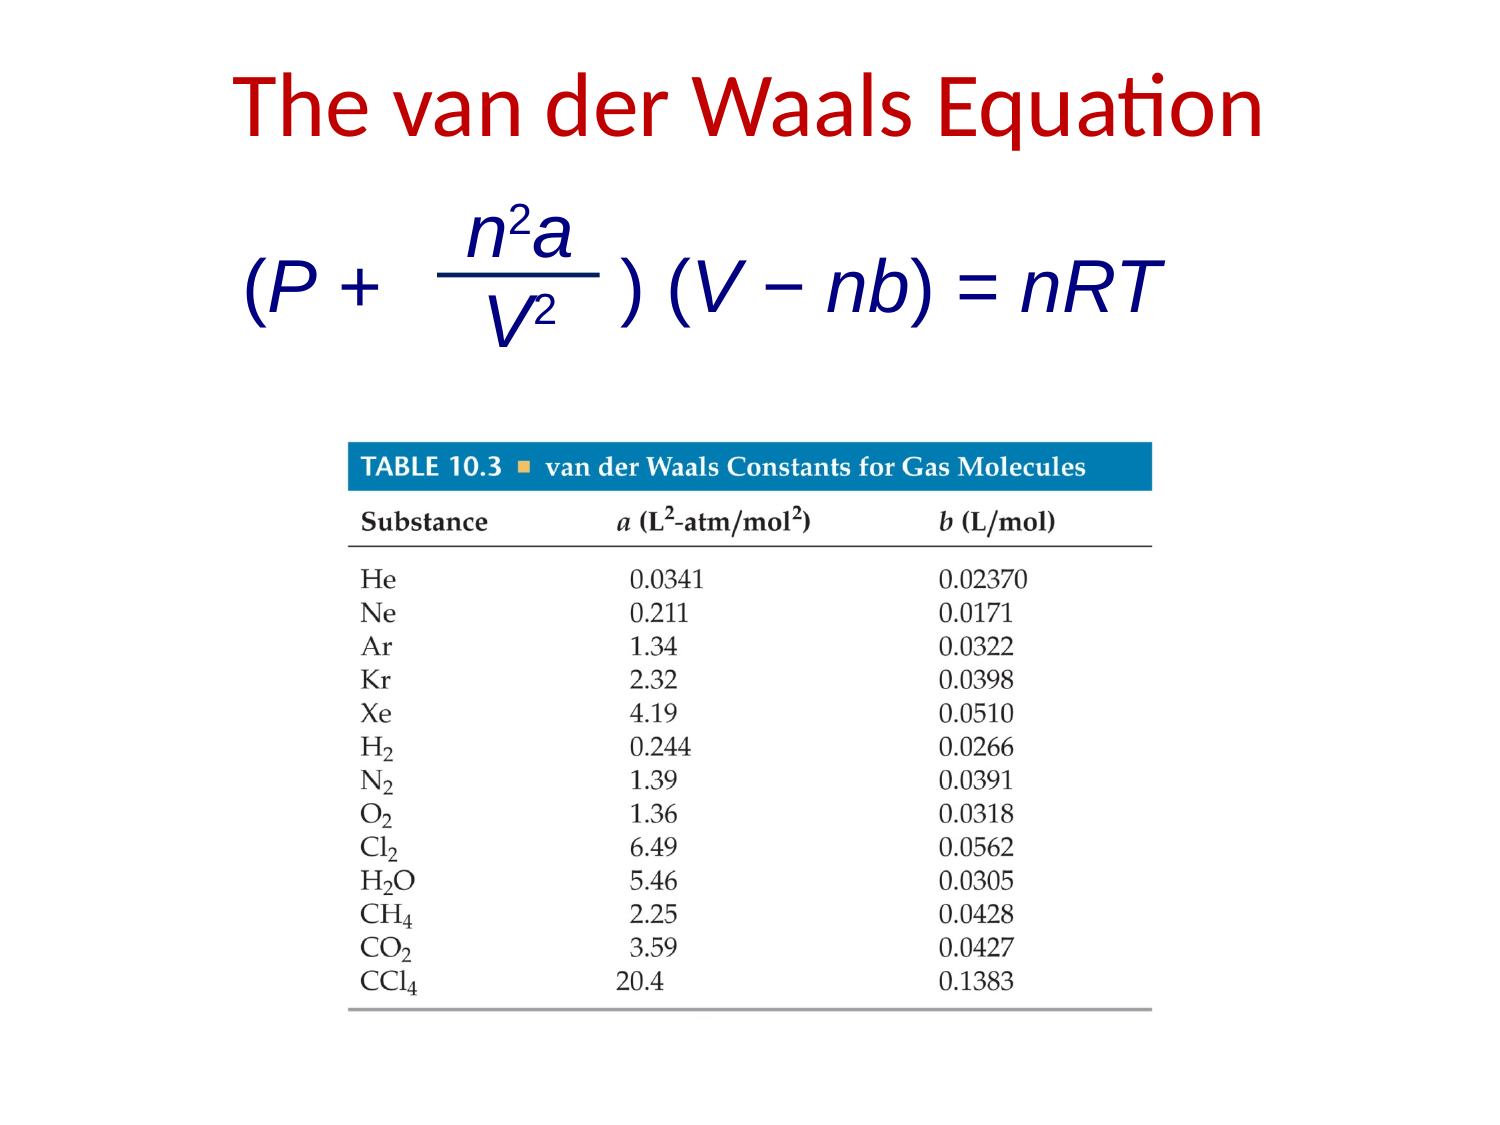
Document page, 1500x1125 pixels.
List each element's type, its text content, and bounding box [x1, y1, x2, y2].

picture [343, 437, 1157, 1020]
text_box The van der Waals Equation [112, 37, 1388, 225]
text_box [226, 174, 1180, 373]
